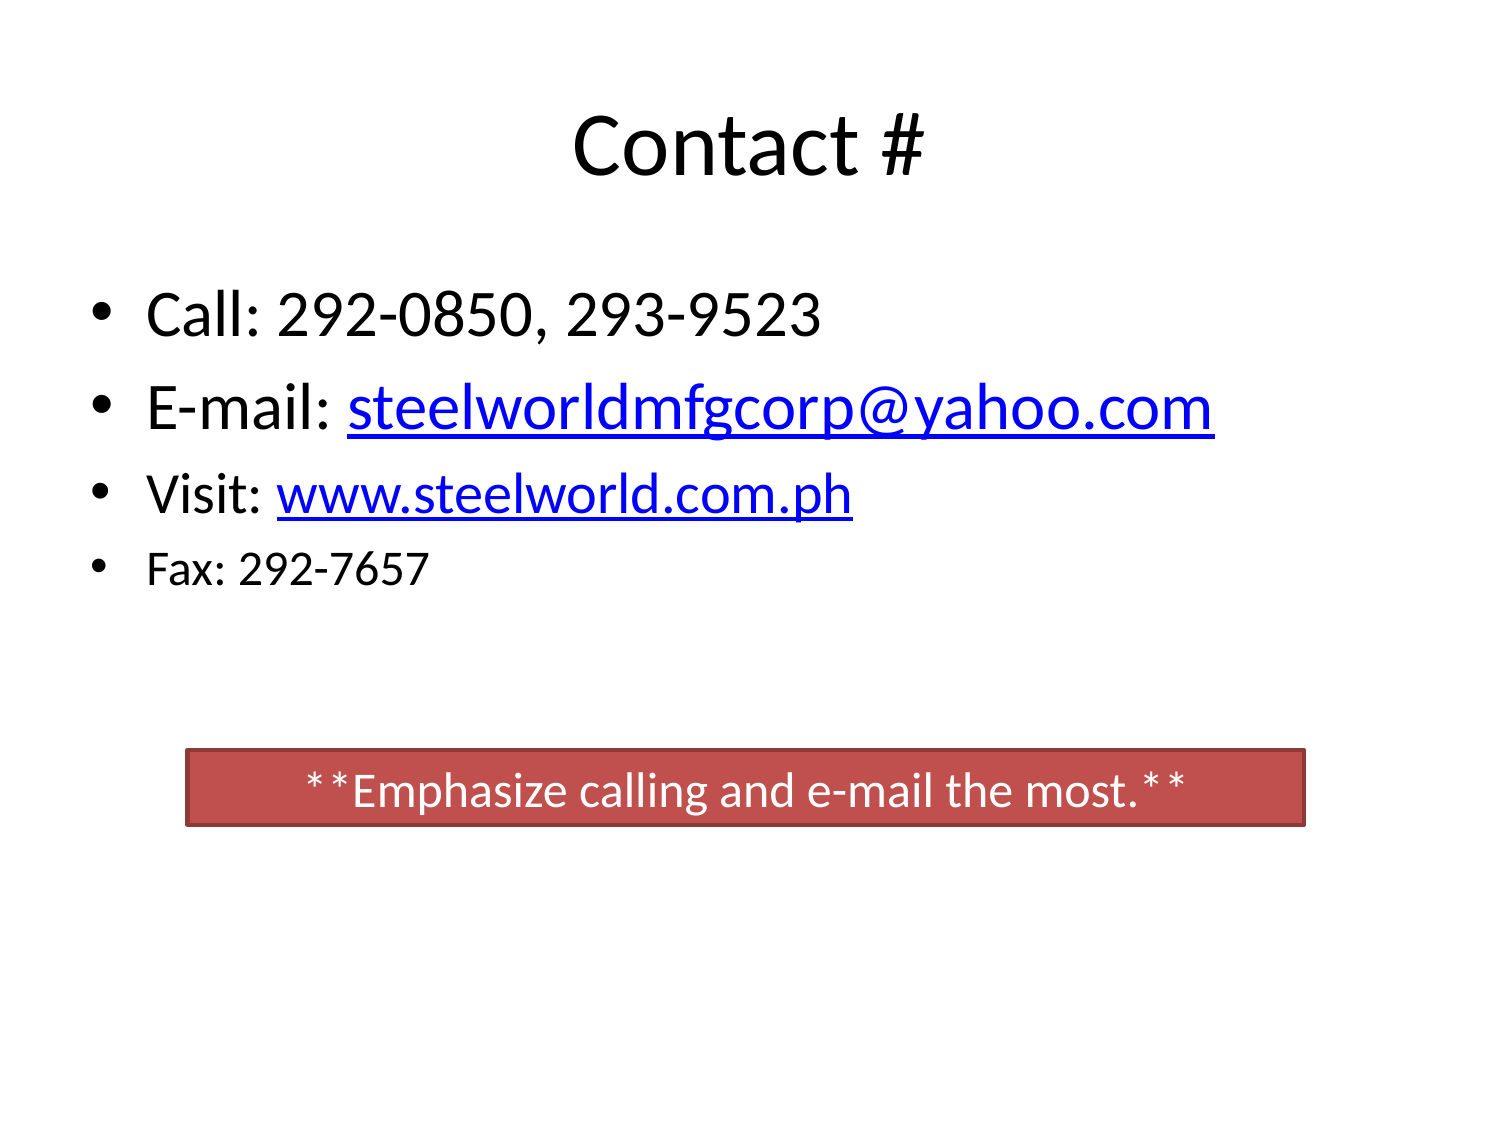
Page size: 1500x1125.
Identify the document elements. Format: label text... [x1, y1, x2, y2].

list Call: 292-0850, 293-9523 E-mail: steelworldmfgcorp@yahoo.com Visit: www.steelworld.com.ph Fax: 292-7657 [75, 262, 1425, 1005]
text_box **Emphasize calling and e-mail the most.** [185, 748, 1306, 827]
title Contact # [75, 45, 1425, 233]
